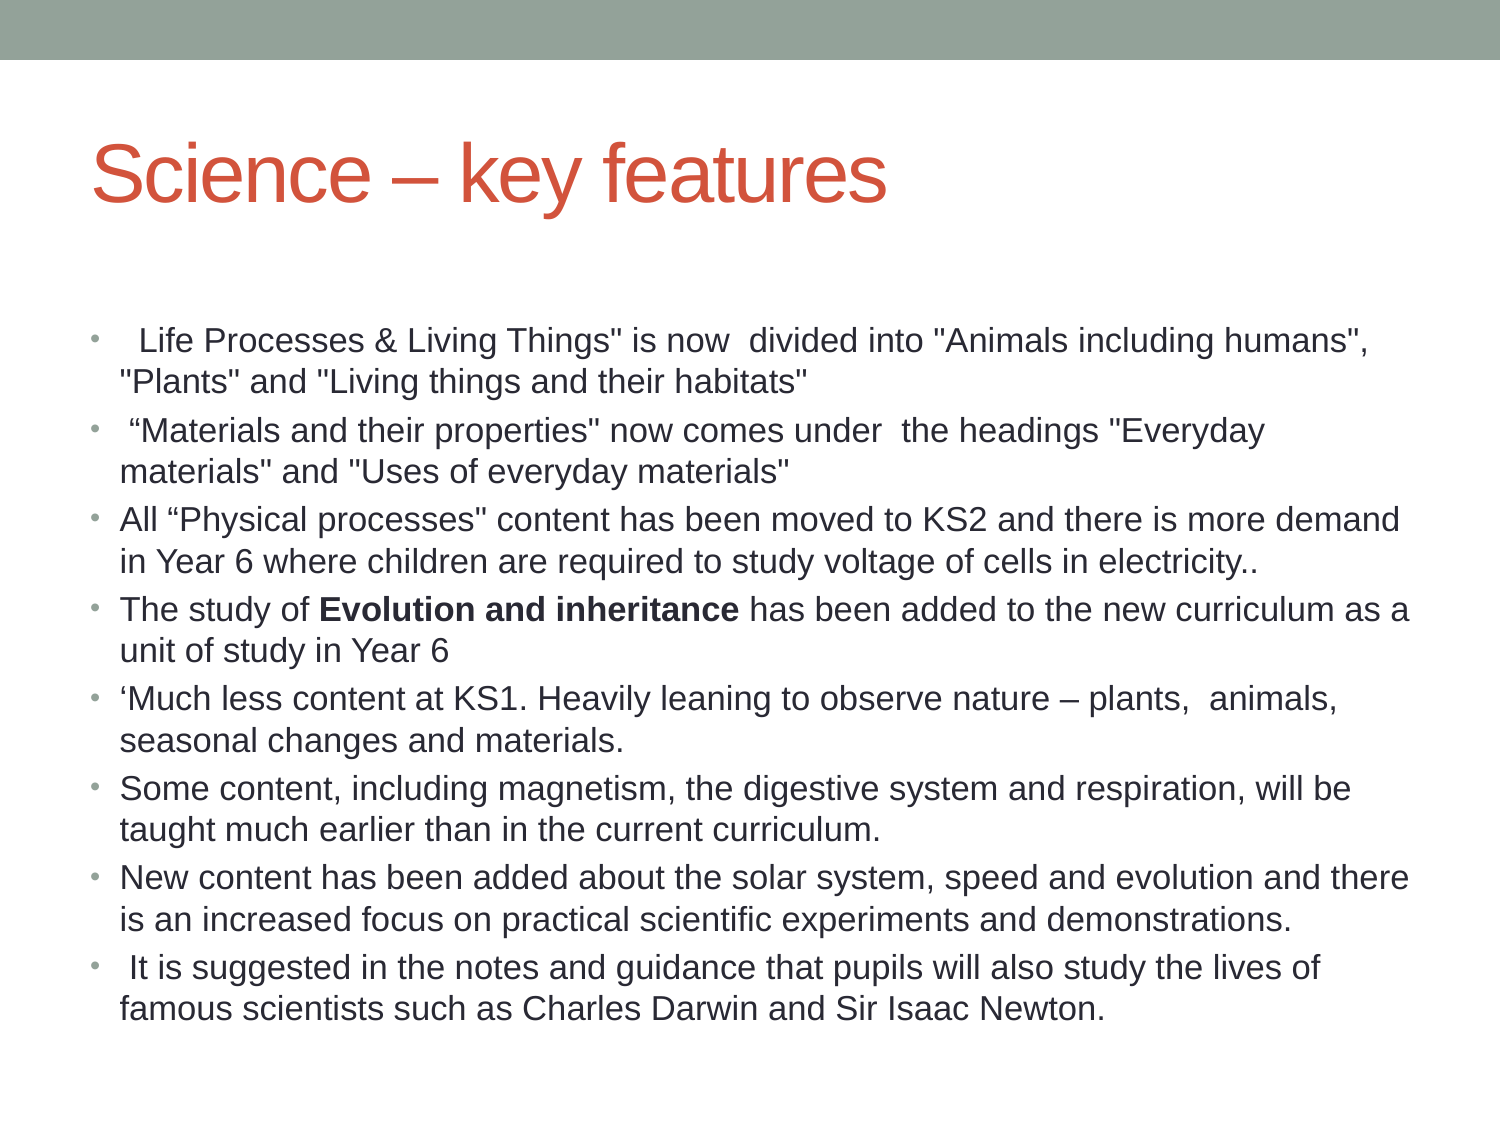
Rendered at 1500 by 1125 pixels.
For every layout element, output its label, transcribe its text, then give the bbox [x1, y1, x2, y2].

list Life Processes & Living Things" is now divided into "Animals including humans", "Plants" and "Living things and their habitats" “Materials and their properties" now comes under the headings "Everyday materials" and "Uses of everyday materials" All “Physical processes" content has been moved to KS2 and there is more demand in Year 6 where children are required to study voltage of cells in electricity.. The study of Evolution and inheritance has been added to the new curriculum as a unit of study in Year 6 ‘Much less content at KS1. Heavily leaning to observe nature – plants, animals, seasonal changes and materials. Some content, including magnetism, the digestive system and respiration, will be taught much earlier than in the current curriculum. New content has been added about the solar system, speed and evolution and there is an increased focus on practical scientific experiments and demonstrations. It is suggested in the notes and guidance that pupils will also study the lives of famous scientists such as Charles Darwin and Sir Isaac Newton. [75, 262, 1425, 1063]
title Science – key features [75, 87, 1425, 250]
